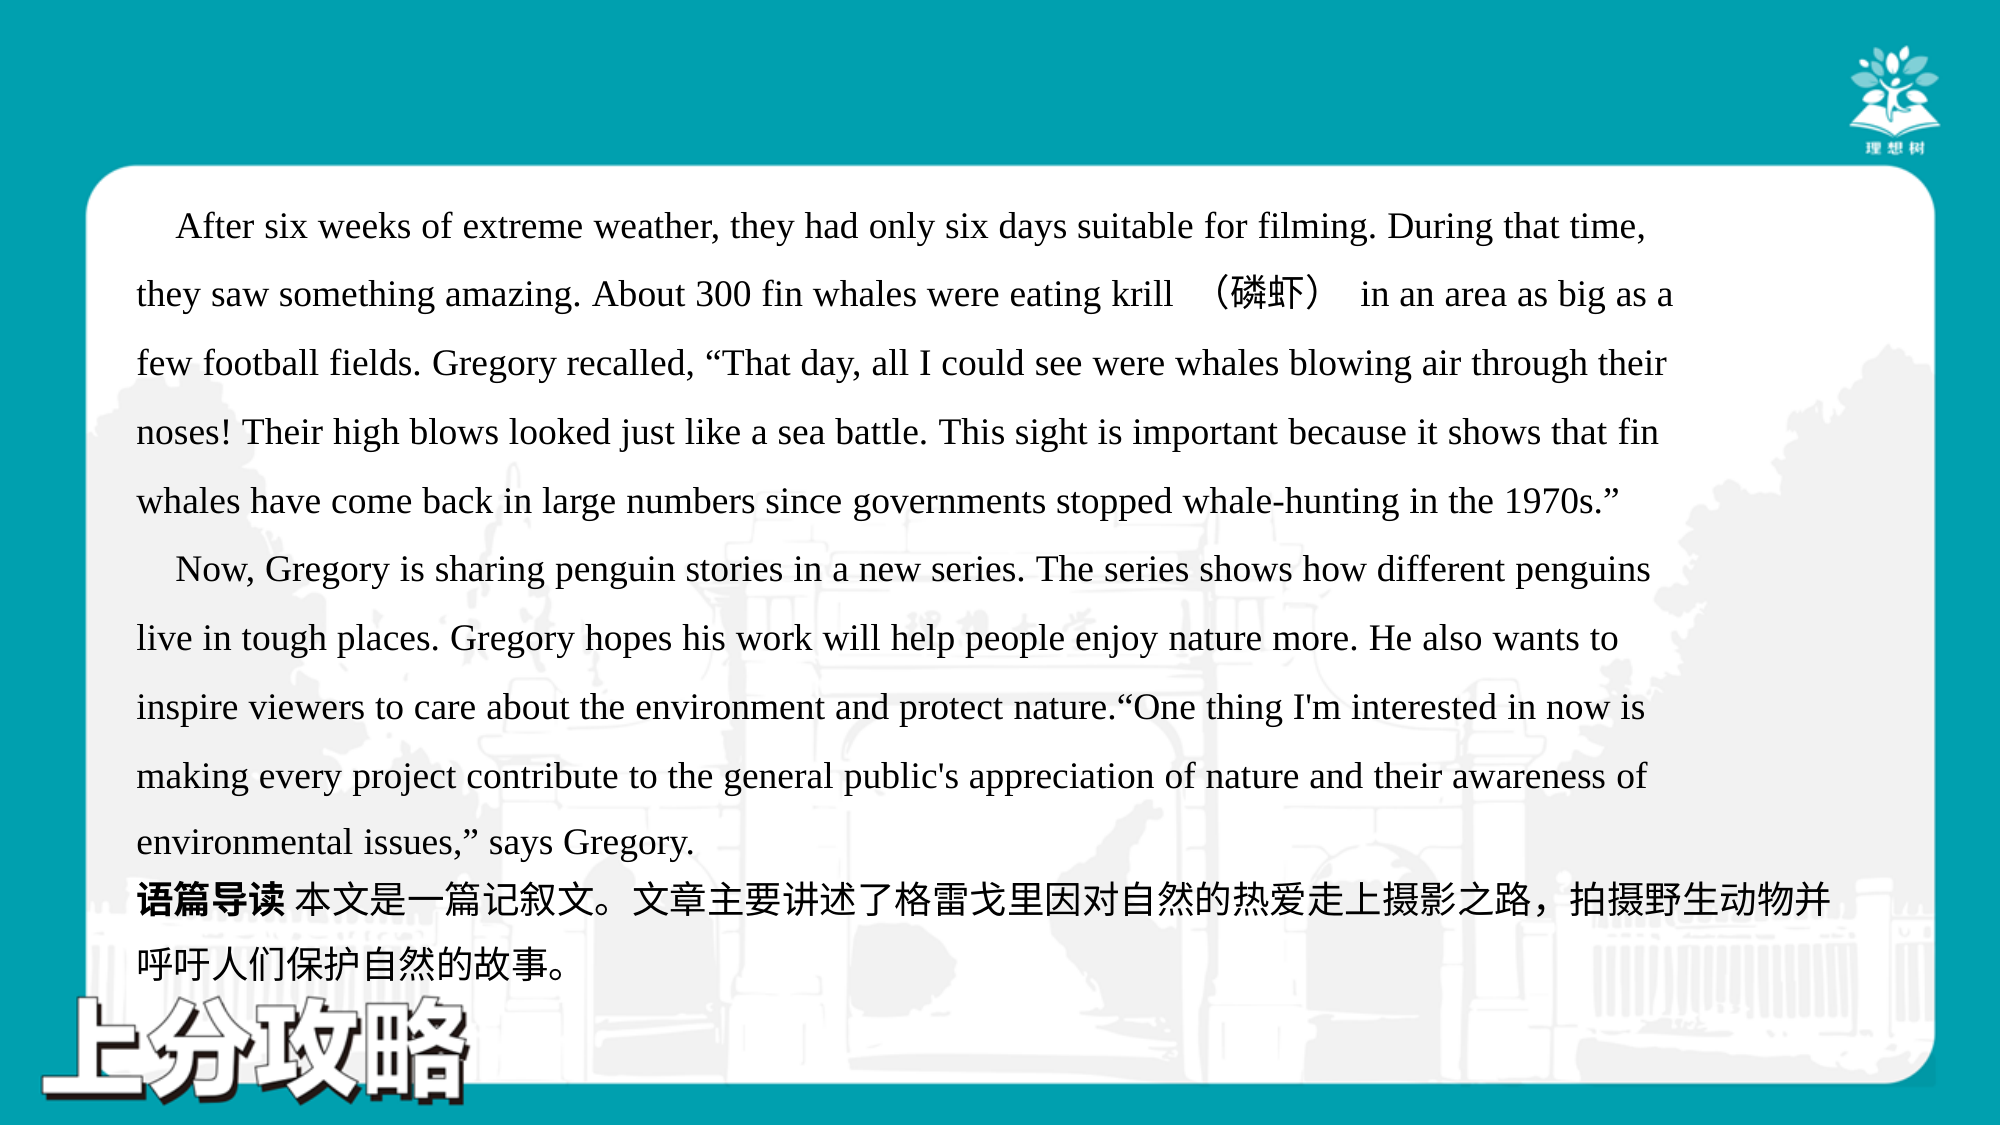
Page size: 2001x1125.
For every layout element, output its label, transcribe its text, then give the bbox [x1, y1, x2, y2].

text_box After six weeks of extreme weather, they had only six days suitable for filming. During that time, they saw something amazing. About 300 fin whales were eating krill （磷虾） in an area as big as a few football fields. Gregory recalled, “That day, all I could see were whales blowing air through their noses! Their high blows looked just like a sea battle. This sight is important because it shows that fin whales have come back in large numbers since governments stopped whale-hunting in the 1970s.” Now, Gregory is sharing penguin stories in a new series. The series shows how different penguins live in tough places. Gregory hopes his work will help people enjoy nature more. He also wants to inspire viewers to care about the environment and protect nature.“One thing I'm interested in now is making every project contribute to the general public's appreciation of nature and their awareness of environmental issues,” says Gregory.#5 [136, 176, 1865, 852]
text_box 语篇导读 本文是一篇记叙文。文章主要讲述了格雷戈里因对自然的热爱走上摄影之路，拍摄野生动物并 呼吁人们保护自然的故事。 [136, 852, 1865, 979]
picture [0, 0, 2000, 1125]
